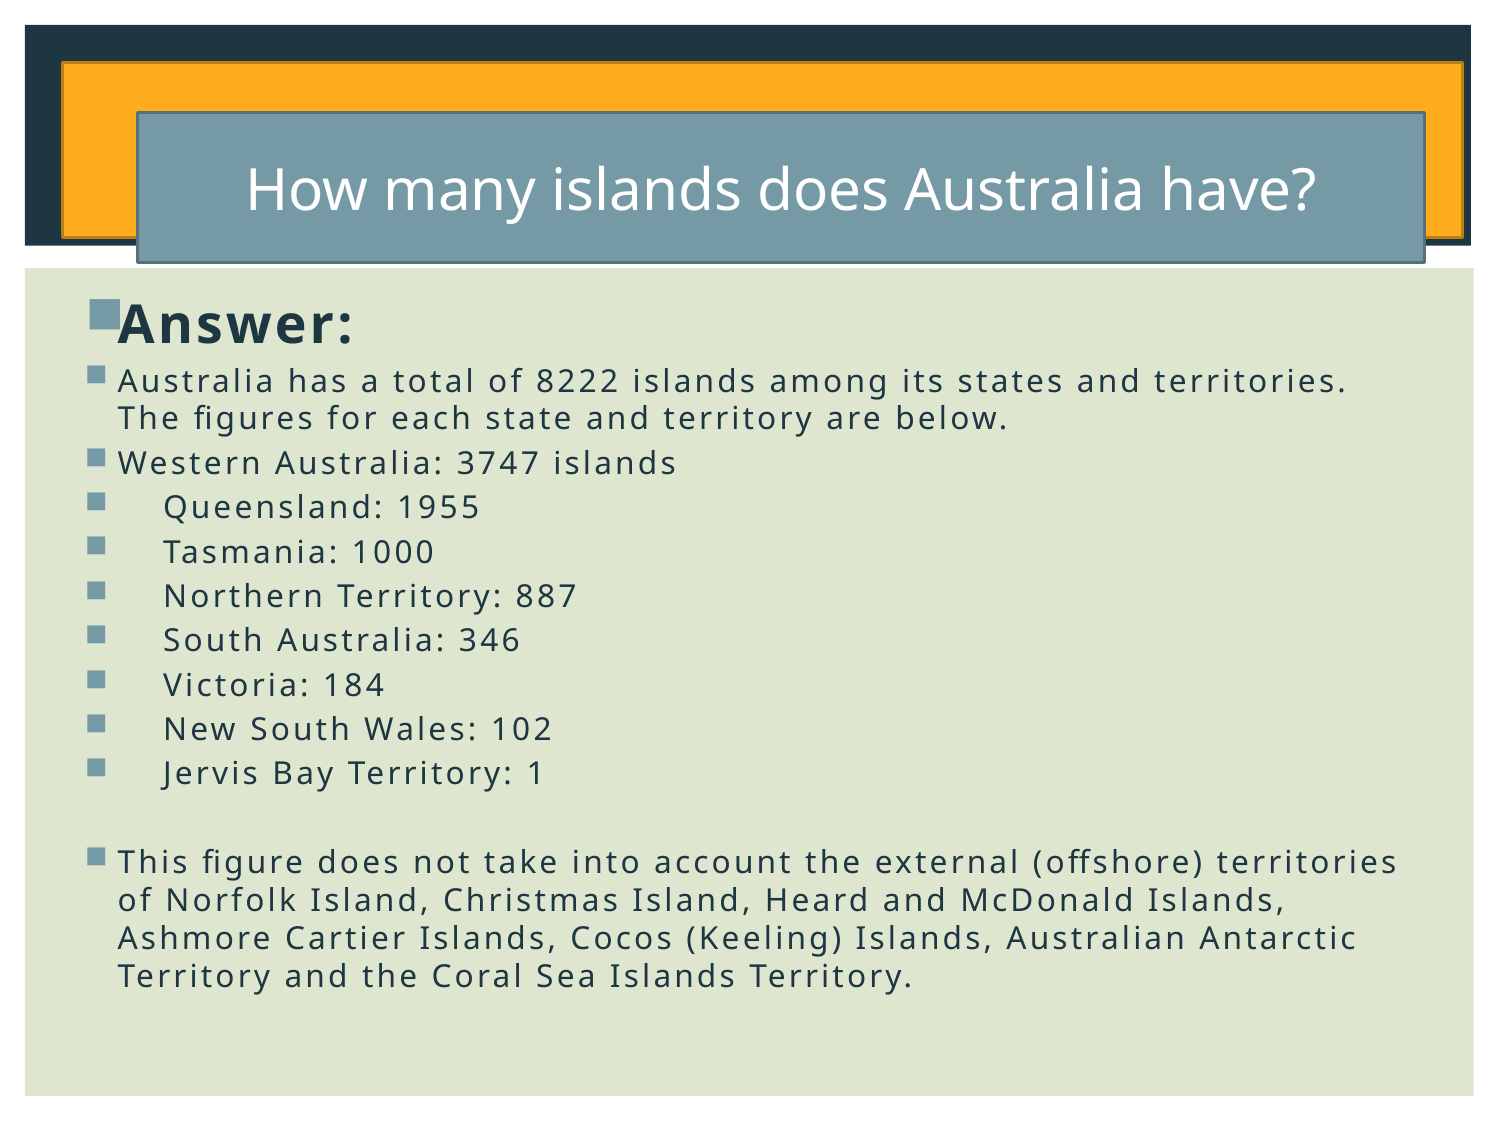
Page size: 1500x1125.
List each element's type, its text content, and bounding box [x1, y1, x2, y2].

list Answer: Australia has a total of 8222 islands among its states and territories. The figures for each state and territory are below. Western Australia: 3747 islands Queensland: 1955 Tasmania: 1000 Northern Territory: 887 South Australia: 346 Victoria: 184 New South Wales: 102 Jervis Bay Territory: 1 This figure does not take into account the external (offshore) territories of Norfolk Island, Christmas Island, Heard and McDonald Islands, Ashmore Cartier Islands, Cocos (Keeling) Islands, Australian Antarctic Territory and the Coral Sea Islands Territory. [62, 281, 1442, 1005]
text_box How many islands does Australia have? [136, 111, 1426, 264]
text_box [61, 61, 1464, 239]
